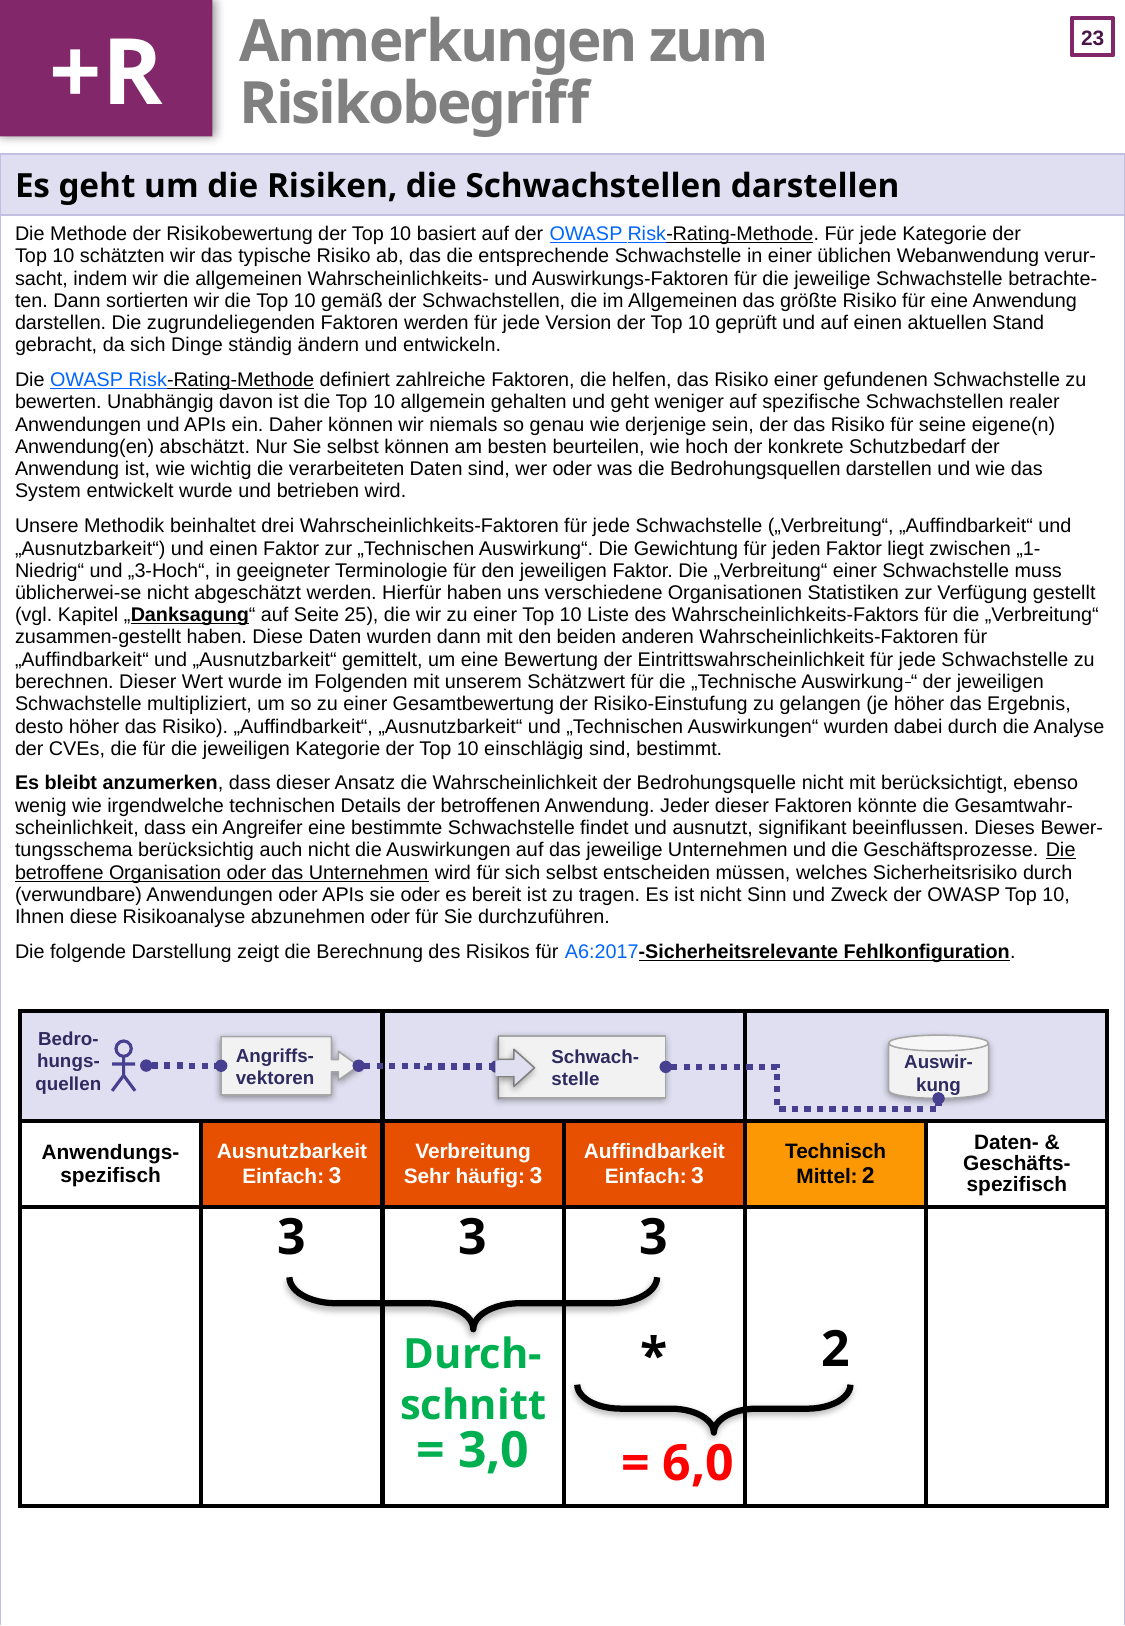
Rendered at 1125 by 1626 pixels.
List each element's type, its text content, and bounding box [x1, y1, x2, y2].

table_cell Daten- & Geschäfts-spezifisch [928, 1123, 1105, 1205]
list +R [0, 0, 214, 138]
table_cell 3 Durch-schnitt = 3,0 [385, 1209, 562, 1276]
table_header [22, 1110, 380, 1119]
table_header Es geht um die Risiken, die Schwachstellen darstellen [1, 155, 1124, 214]
table_cell Anwendungs- spezifisch [22, 1123, 199, 1205]
table_header [747, 1013, 1105, 1119]
table_cell [22, 1209, 199, 1504]
table_cell Ausnutzbarkeit Einfach: 3 [203, 1123, 380, 1205]
text_box [574, 1384, 854, 1436]
table_cell Die Methode der Risikobewertung der Top 10 basiert auf der OWASP Risk-Rating-Methode. Für jede Kategorie der Top 10 schätzten wir das typische Risiko ab, das die entsprechende Schwachstelle in einer üblichen Webanwendung verur-sacht, indem wir die allgemeinen Wahrscheinlichkeits- und Auswirkungs-Faktoren für die jeweilige Schwachstelle betrachte-ten. Dann sortierten wir die Top 10 gemäß der Schwachstellen, die im Allgemeinen das größte Risiko für eine Anwendung darstellen. Die zugrundeliegenden Faktoren werden für jede Version der Top 10 geprüft und auf einen aktuellen Stand gebracht, da sich Dinge ständig ändern und entwickeln. Die OWASP Risk-Rating-Methode definiert zahlreiche Faktoren, die helfen, das Risiko einer gefundenen Schwachstelle zu bewerten. Unabhängig davon ist die Top 10 allgemein gehalten und geht weniger auf spezifische Schwachstellen realer Anwendungen und APIs ein. Daher können wir niemals so genau wie derjenige sein, der das Risiko für seine eigene(n) Anwendung(en) abschätzt. Nur Sie selbst können am besten beurteilen, wie hoch der konkrete Schutzbedarf der Anwendung ist, wie wichtig die verarbeiteten Daten sind, wer oder was die Bedrohungsquellen darstellen und wie das System entwickelt wurde und betrieben wird. Unsere Methodik beinhaltet drei Wahrscheinlichkeits-Faktoren für jede Schwachstelle („Verbreitung“, „Auffindbarkeit“ und „Ausnutzbarkeit“) und einen Faktor zur „Technischen Auswirkung“. Die Gewichtung für jeden Faktor liegt zwischen „1-Niedrig“ und „3-Hoch“, in geeigneter Terminologie für den jeweiligen Faktor. Die „Verbreitung“ einer Schwachstelle muss üblicherwei-se nicht abgeschätzt werden. Hierfür haben uns verschiedene Organisationen Statistiken zur Verfügung gestellt (vgl. Kapitel „Danksagung“ auf Seite 25), die wir zu einer Top 10 Liste des Wahrscheinlichkeits-Faktors für die „Verbreitung“ zusammen-gestellt haben. Diese Daten wurden dann mit den beiden anderen Wahrscheinlichkeits-Faktoren für „Auffindbarkeit“ und „Ausnutzbarkeit“ gemittelt, um eine Bewertung der Eintrittswahrscheinlichkeit für jede Schwachstelle zu berechnen. Dieser Wert wurde im Folgenden mit unserem Schätzwert für die „Technische Auswirkung “ der jeweiligen Schwachstelle multipliziert, um so zu einer Gesamtbewertung der Risiko-Einstufung zu gelangen (je höher das Ergebnis, desto höher das Risiko). „Auffindbarkeit“, „Ausnutzbarkeit“ und „Technischen Auswirkungen“ wurden dabei durch die Analyse der CVEs, die für die jeweiligen Kategorie der Top 10 einschlägig sind, bestimmt. Es bleibt anzumerken, dass dieser Ansatz die Wahrscheinlichkeit der Bedrohungsquelle nicht mit berücksichtigt, ebenso wenig wie irgendwelche technischen Details der betroffenen Anwendung. Jeder dieser Faktoren könnte die Gesamtwahr-scheinlichkeit, dass ein Angreifer eine bestimmte Schwachstelle findet und ausnutzt, signifikant beeinflussen. Dieses Bewer-tungsschema berücksichtig auch nicht die Auswirkungen auf das jeweilige Unternehmen und die Geschäftsprozesse. Die betroffene Organisation oder das Unternehmen wird für sich selbst entscheiden müssen, welches Sicherheitsrisiko durch (verwundbare) Anwendungen oder APIs sie oder es bereit ist zu tragen. Es ist nicht Sinn und Zweck der OWASP Top 10, Ihnen diese Risikoanalyse abzunehmen oder für Sie durchzuführen. Die folgende Darstellung zeigt die Berechnung des Risikos für A6:2017-Sicherheitsrelevante Fehlkonfiguration. [1, 216, 1124, 1625]
table_cell 2 [747, 1209, 924, 1504]
text_box [286, 1276, 661, 1333]
table_cell 3 [203, 1209, 380, 1504]
table_cell Auffindbarkeit Einfach: 3 [566, 1123, 743, 1205]
table_cell 3 * [566, 1209, 743, 1504]
title Anmerkungen zum Risikobegriff [225, 12, 1125, 134]
table_cell [928, 1209, 1105, 1504]
text_box = 6,0 [606, 1423, 776, 1498]
table_cell 3 Durch-schnitt = 3,0 [385, 1315, 562, 1504]
table_header [22, 1013, 380, 1017]
table_header [385, 1013, 743, 1017]
table_cell Technisch Mittel: 2 [747, 1123, 924, 1205]
table_cell Verbreitung Sehr häufig: 3 [385, 1123, 562, 1205]
table_header [385, 1111, 743, 1119]
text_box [19, 1018, 989, 1103]
